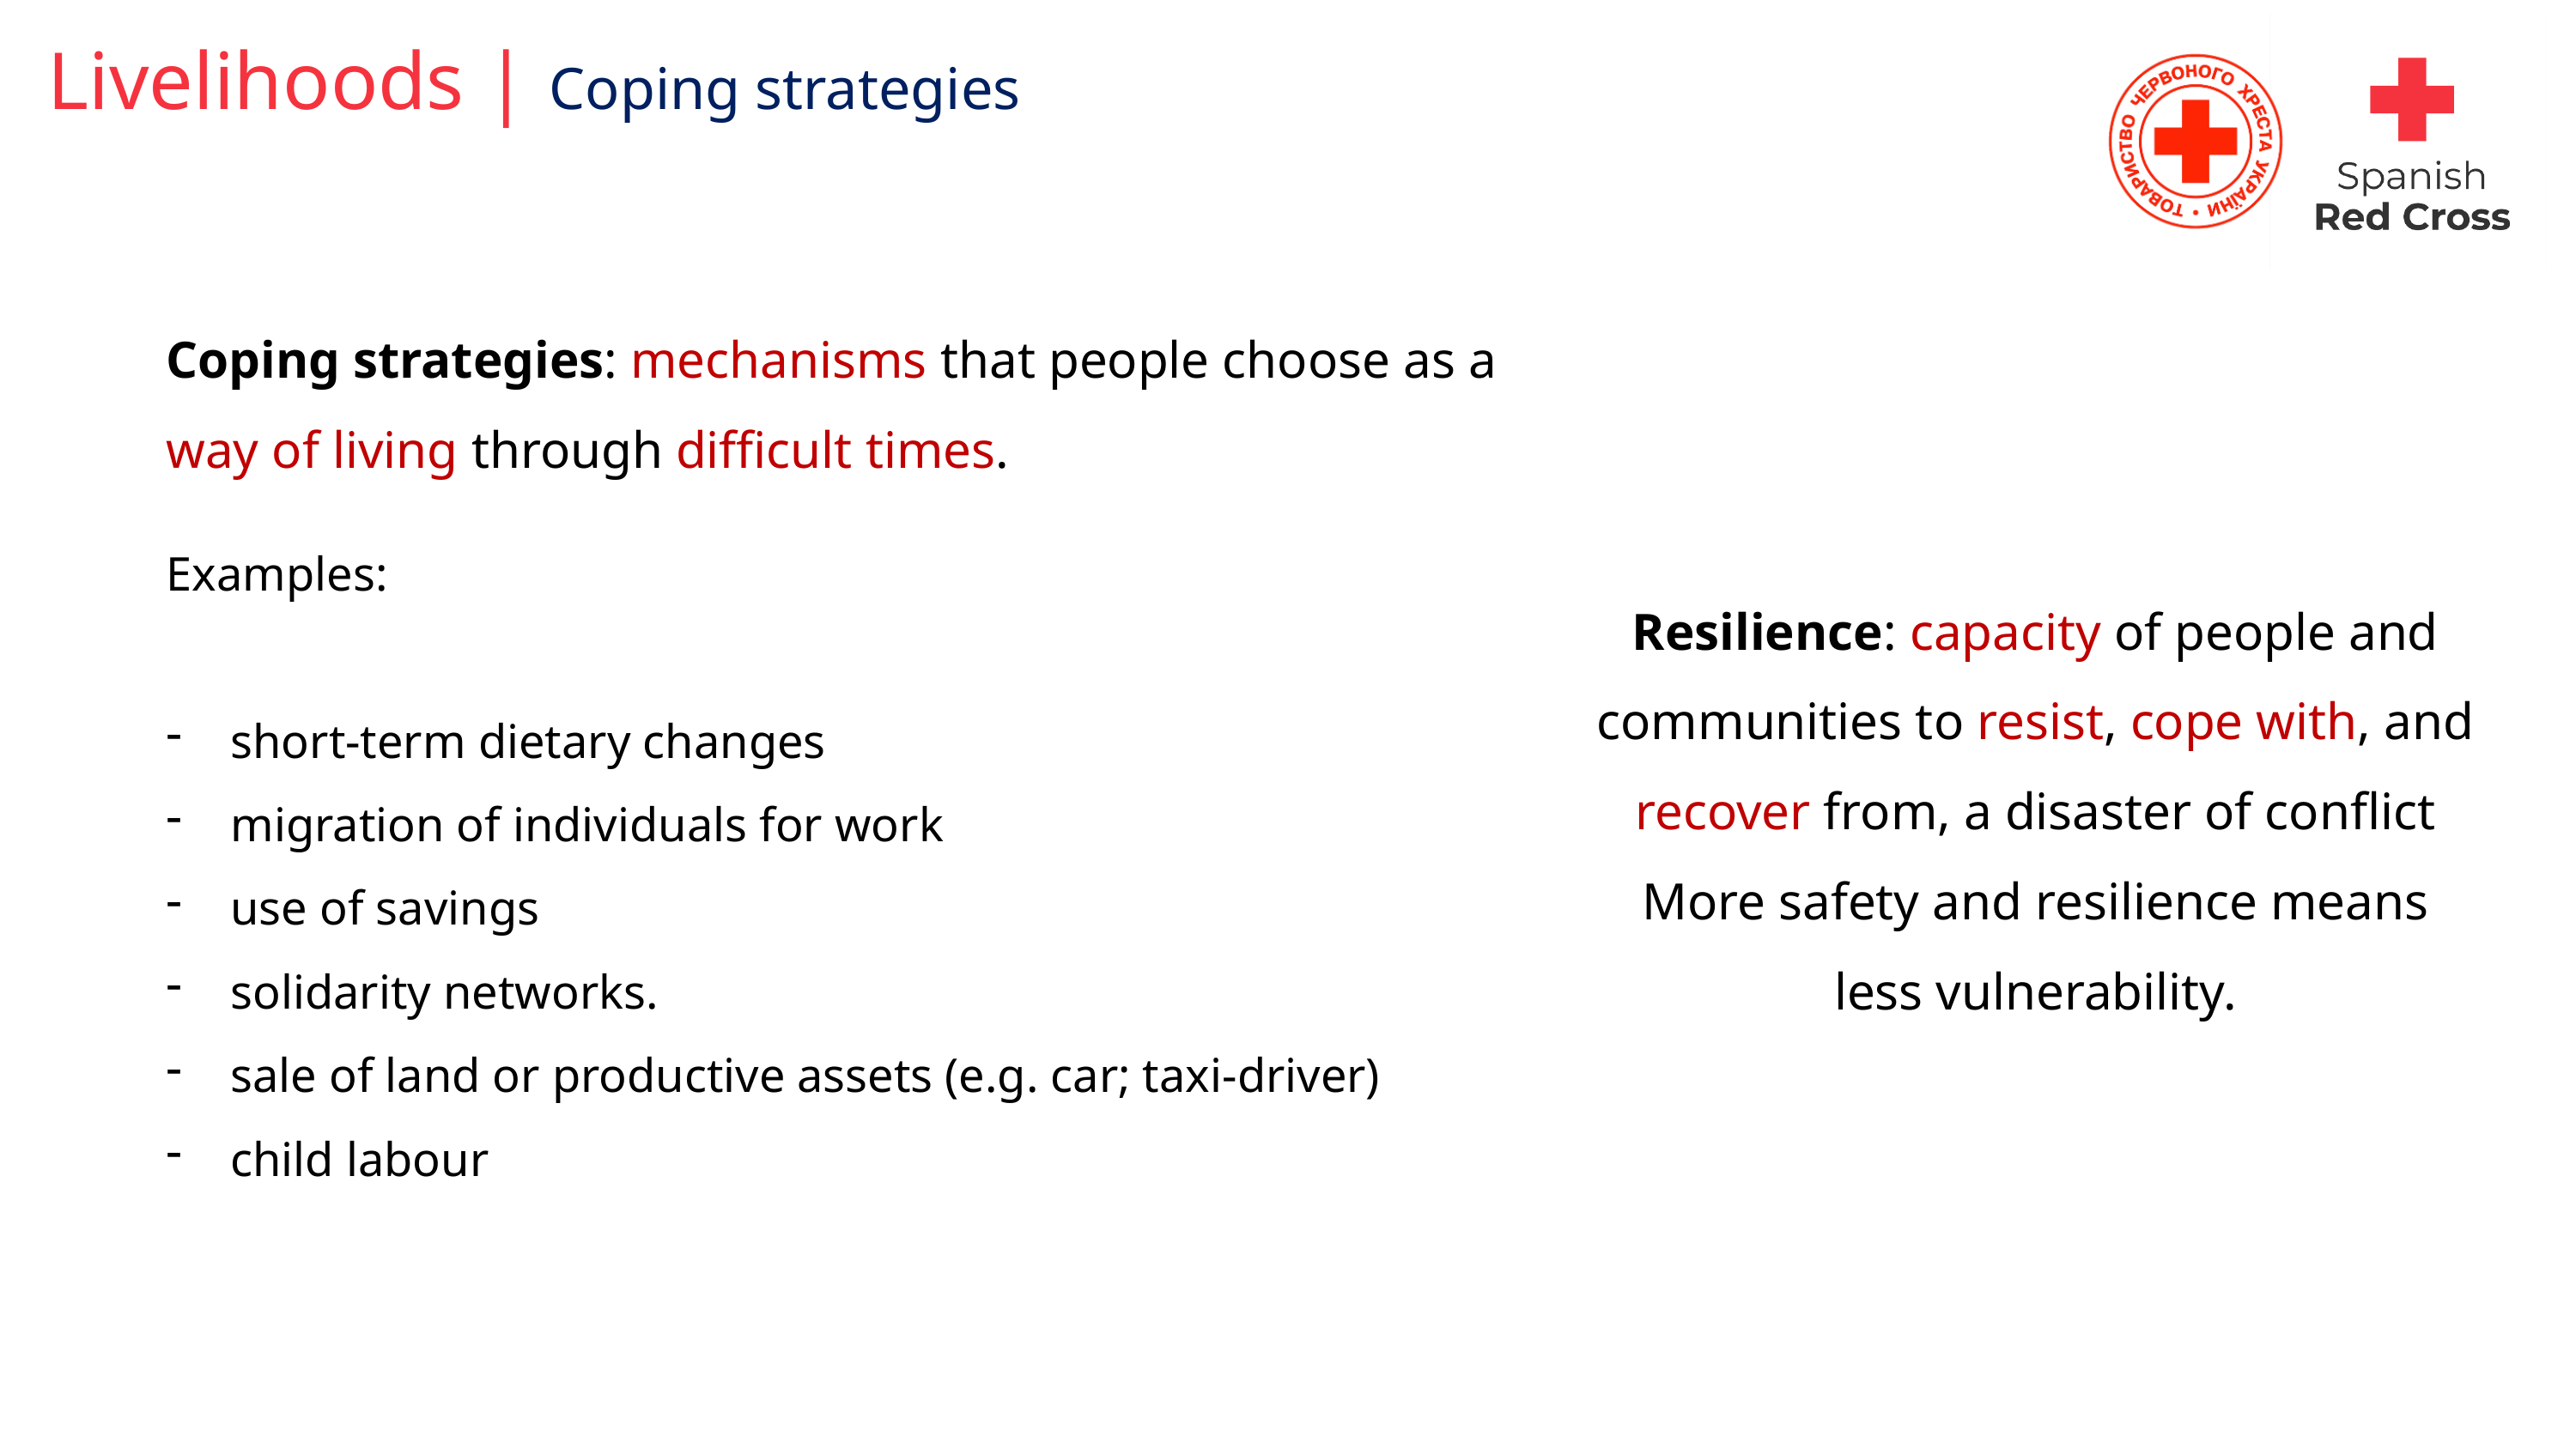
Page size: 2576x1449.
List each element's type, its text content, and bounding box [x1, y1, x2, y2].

picture [2100, 3, 2547, 281]
text_box Coping strategies: mechanisms that people choose as a way of living through difficult times. Examples: short-term dietary changes migration of individuals for work use of savings solidarity networks. sale of land or productive assets (e.g. car; taxi-driver) child labour [153, 291, 1556, 1192]
text_box Resilience: capacity of people and communities to resist, cope with, and recover from, a disaster of conflict More safety and resilience means less vulnerability. [1582, 563, 2489, 1027]
text_box Livelihoods | Coping strategies [41, 24, 1893, 132]
